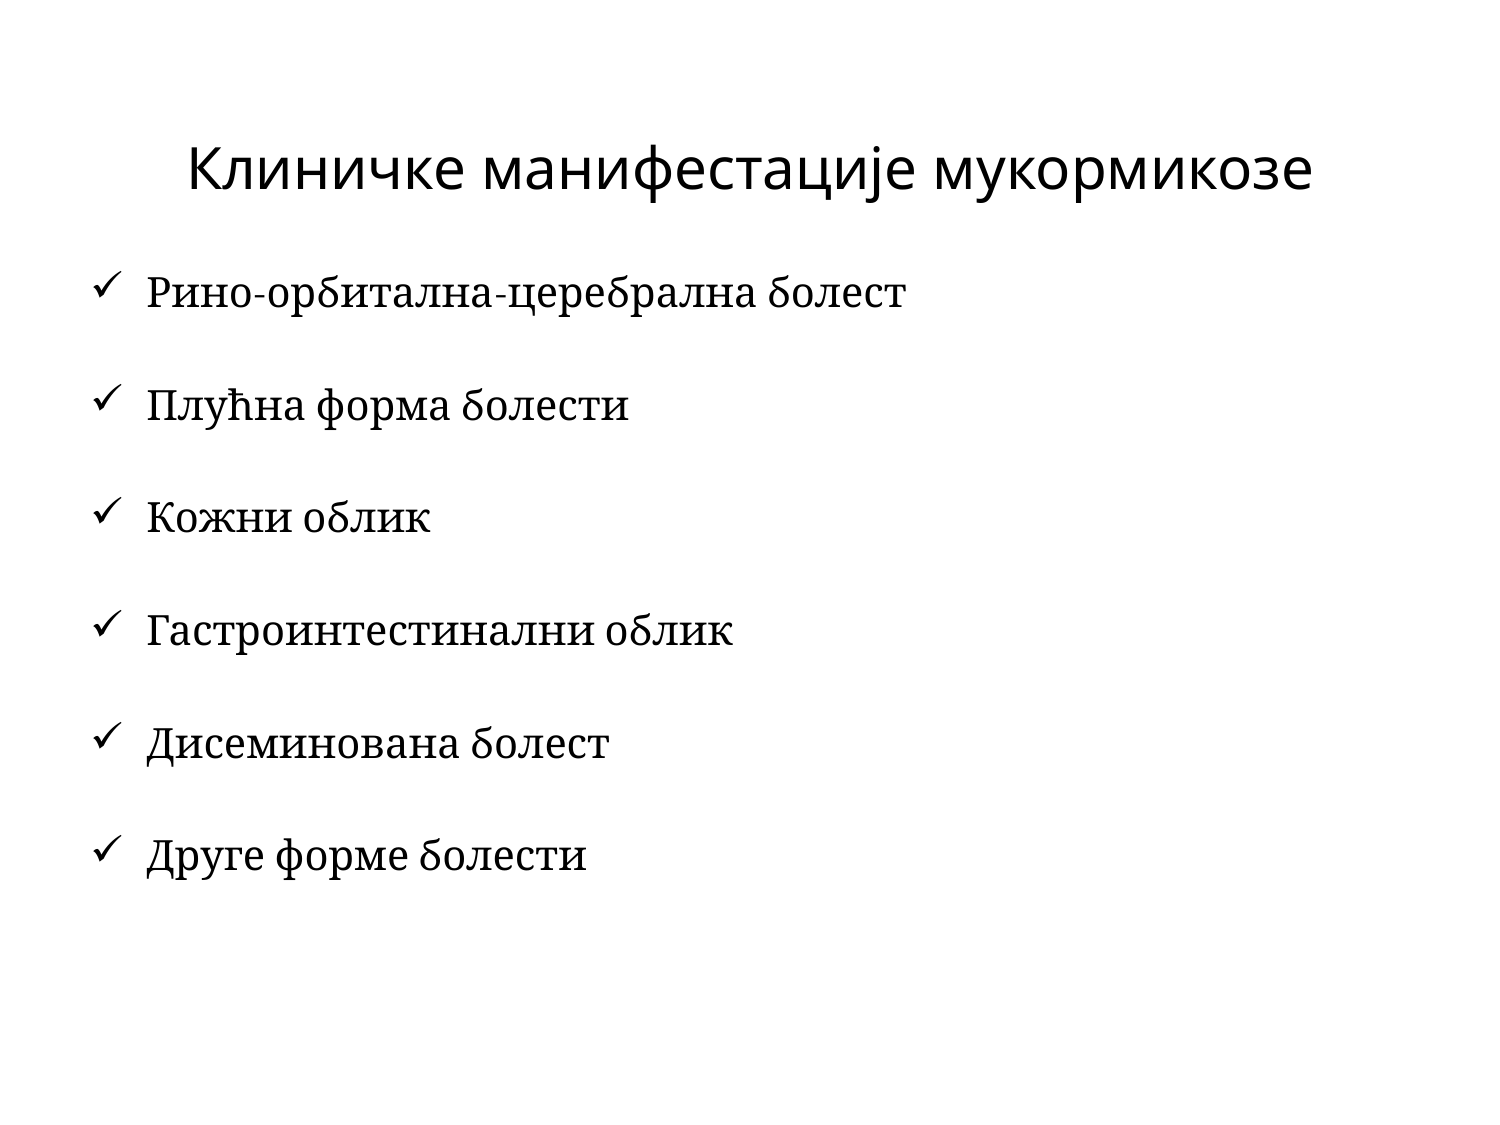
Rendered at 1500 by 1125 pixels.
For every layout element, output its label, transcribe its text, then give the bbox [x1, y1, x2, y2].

list Рино-орбитална-церебрална болест Плућна форма болести Кожни облик Гастроинтестинални облик Дисеминована болест Друге форме болести [75, 262, 1425, 1005]
title Клиничке манифестације мукормикозе [75, 101, 1425, 233]
